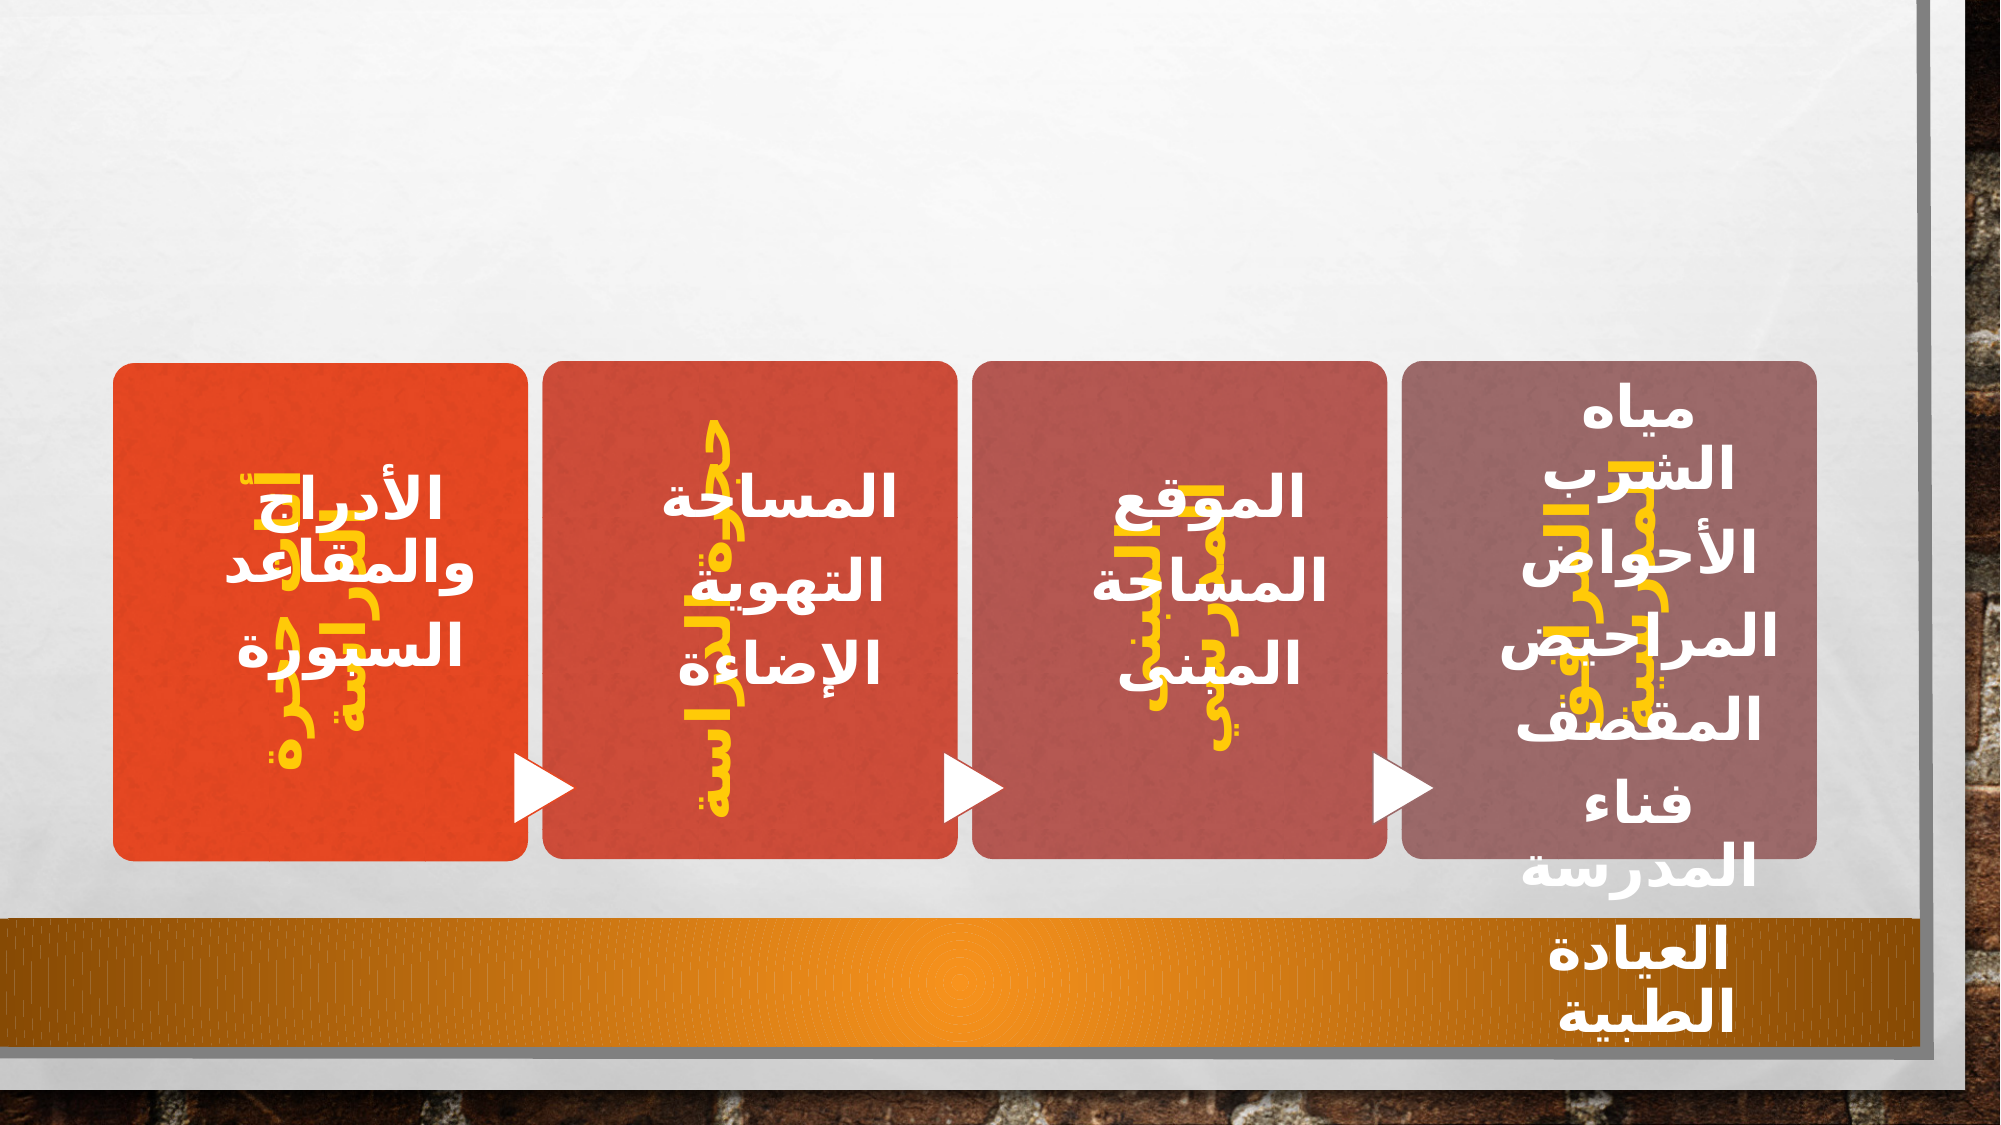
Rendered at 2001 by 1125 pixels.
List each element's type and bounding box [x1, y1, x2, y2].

list [112, 338, 1818, 883]
picture [0, 0, 2000, 1125]
